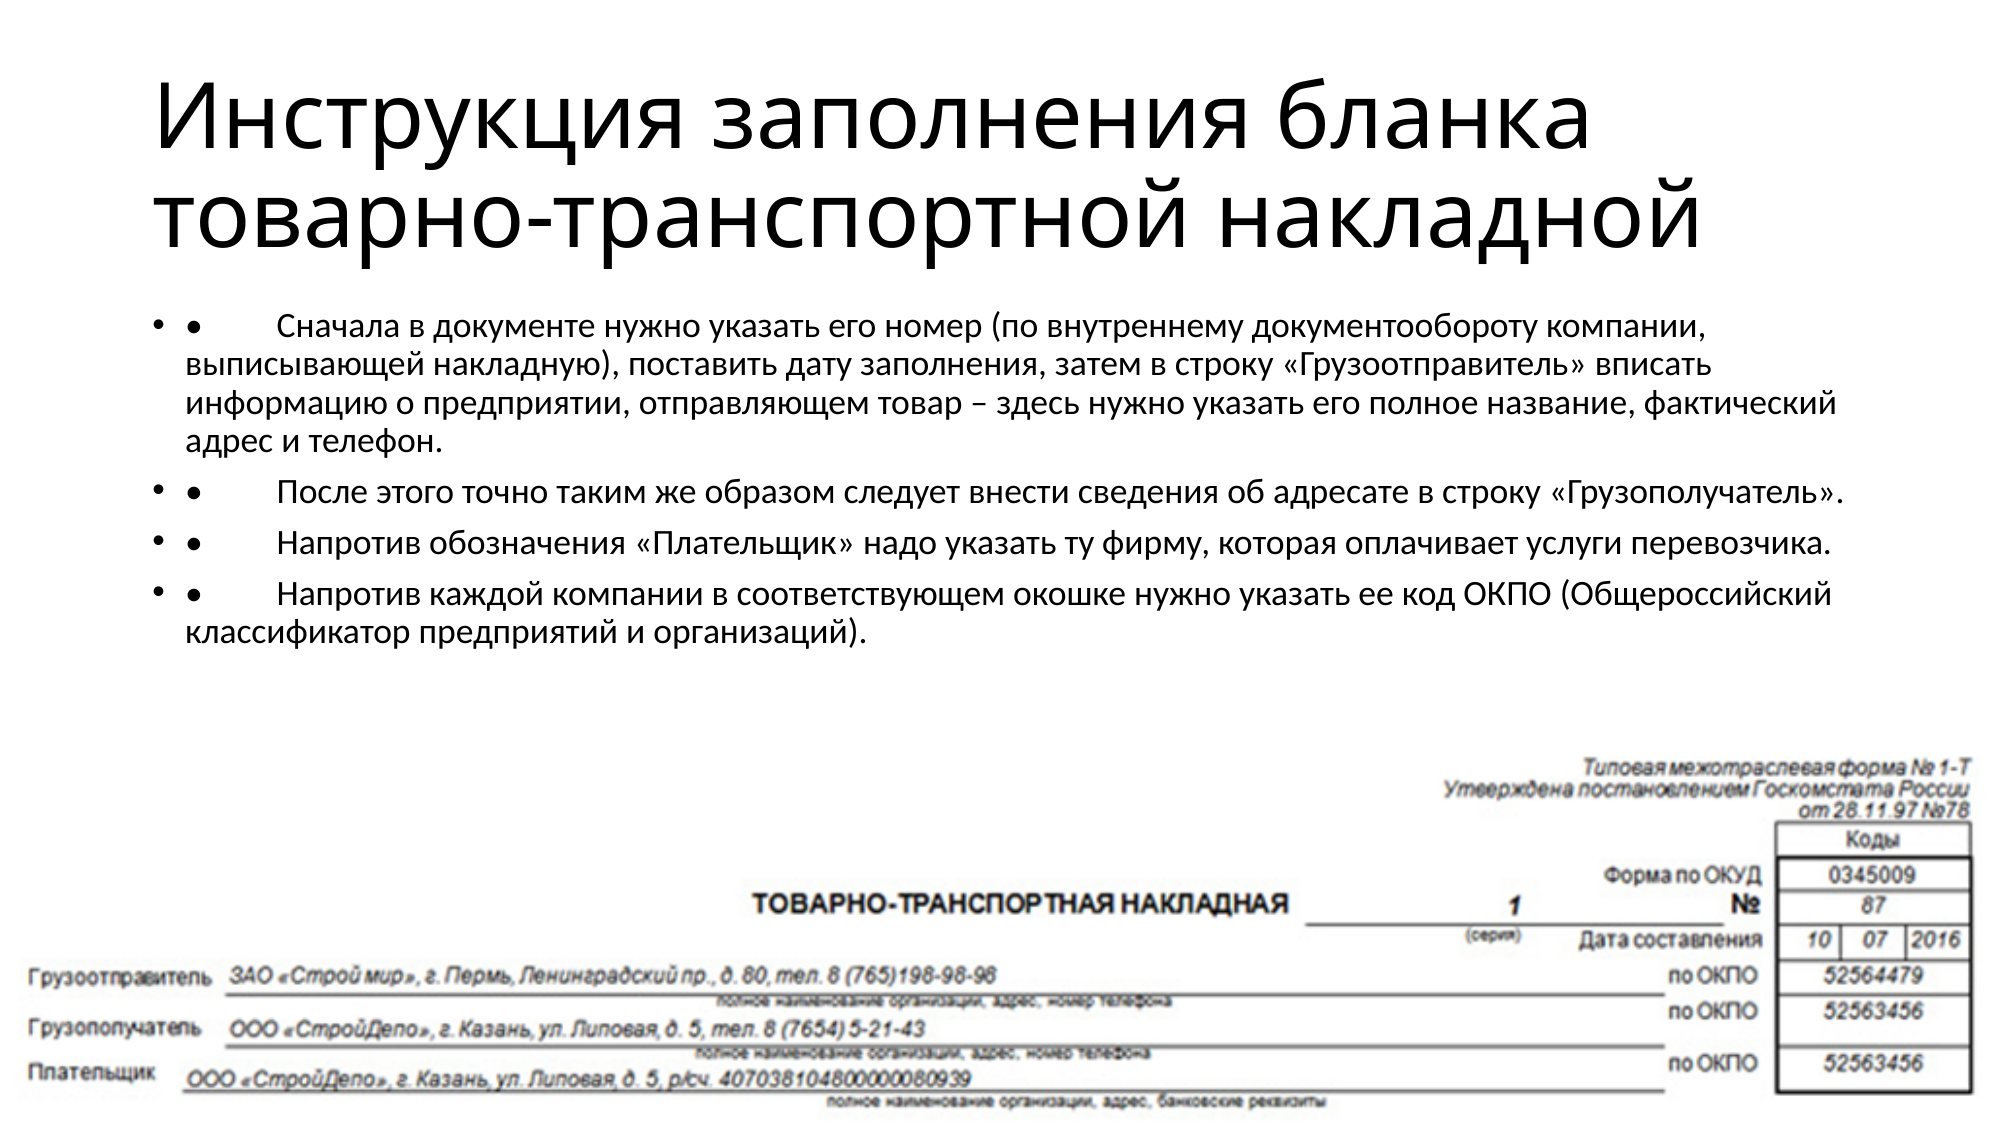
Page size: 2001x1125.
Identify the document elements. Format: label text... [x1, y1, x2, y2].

list • Сначала в документе нужно указать его номер (по внутреннему документообороту компании, выписывающей накладную), поставить дату заполнения, затем в строку «Грузоотправитель» вписать информацию о предприятии, отправляющем товар – здесь нужно указать его полное название, фактический адрес и телефон. • После этого точно таким же образом следует внести сведения об адресате в строку «Грузополучатель». • Напротив обозначения «Плательщик» надо указать ту фирму, которая оплачивает услуги перевозчика. • Напротив каждой компании в соответствующем окошке нужно указать ее код ОКПО (Общероссийский классификатор предприятий и организаций). [137, 299, 1863, 738]
picture [0, 738, 2000, 1125]
title Инструкция заполнения бланка товарно-транспортной накладной [137, 59, 1863, 278]
